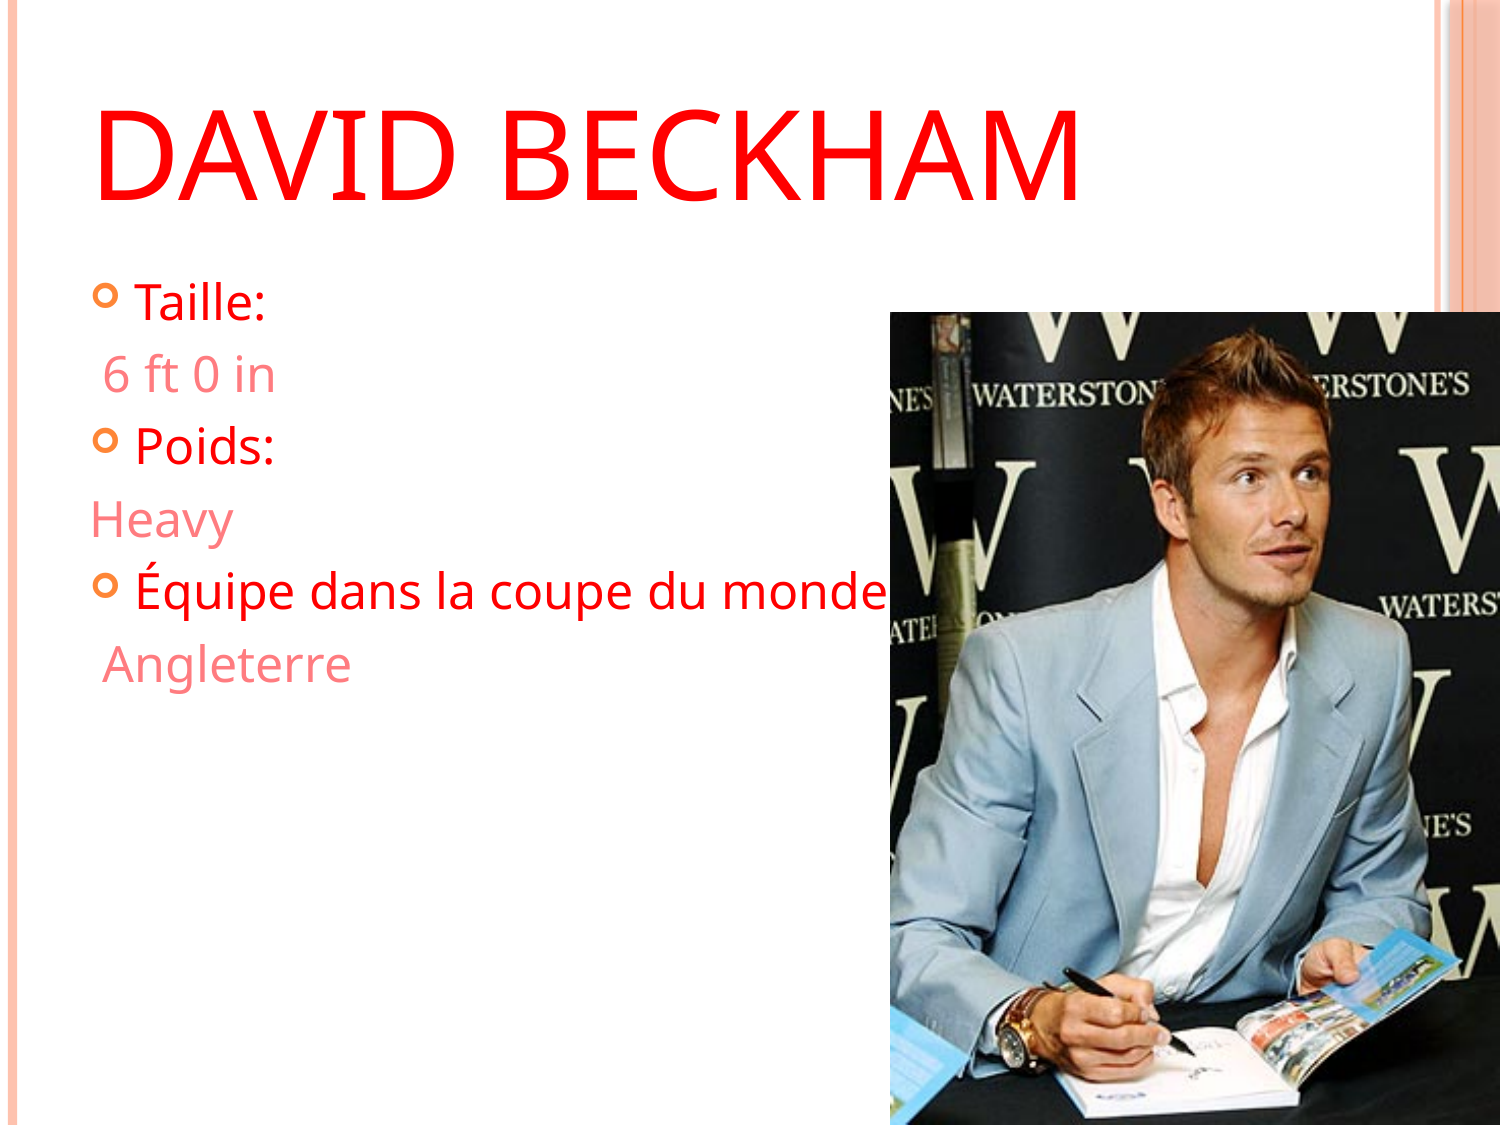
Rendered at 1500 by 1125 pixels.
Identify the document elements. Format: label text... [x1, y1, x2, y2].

picture [890, 311, 1500, 1125]
title David Beckham [75, 45, 1300, 233]
list Taille: 6 ft 0 in Poids: Heavy Équipe dans la coupe du monde: Angleterre [75, 262, 1300, 1062]
